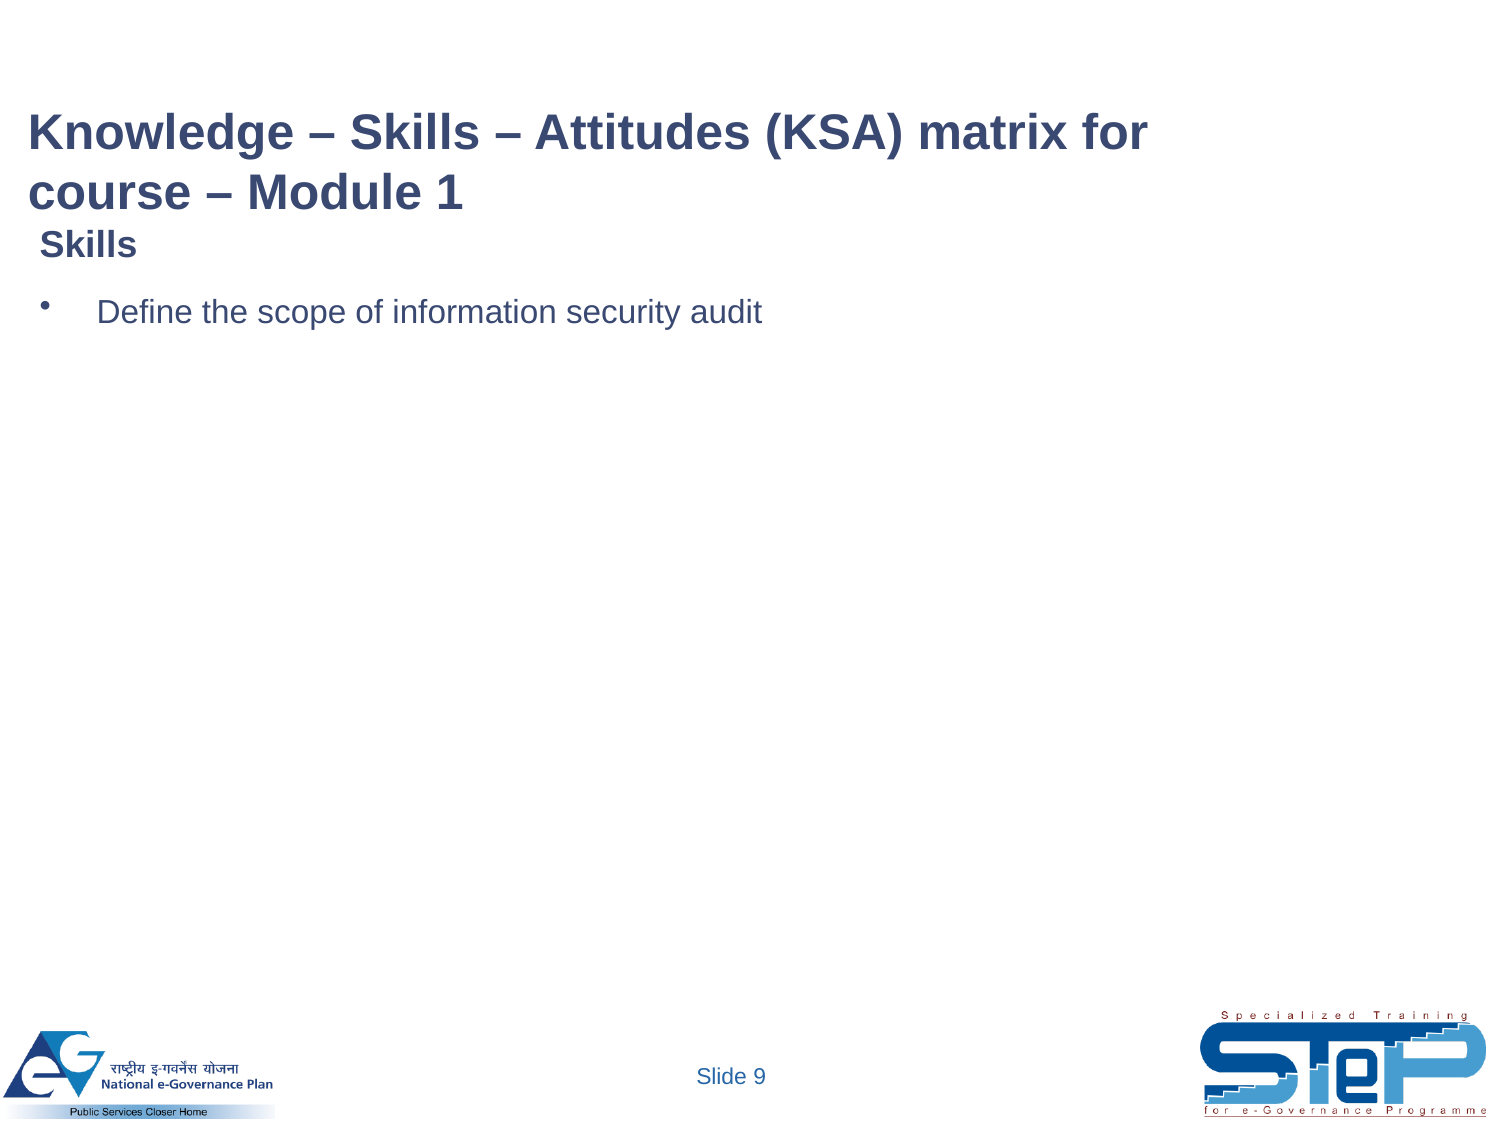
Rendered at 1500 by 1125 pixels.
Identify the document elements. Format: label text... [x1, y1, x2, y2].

text_box Slide 9 [556, 1062, 907, 1088]
picture [1199, 1011, 1486, 1117]
title Knowledge – Skills – Attitudes (KSA) matrix for course – Module 1 [27, 99, 1500, 224]
text_box Skills Define the scope of information security audit [24, 212, 1450, 1000]
picture [2, 1030, 276, 1119]
